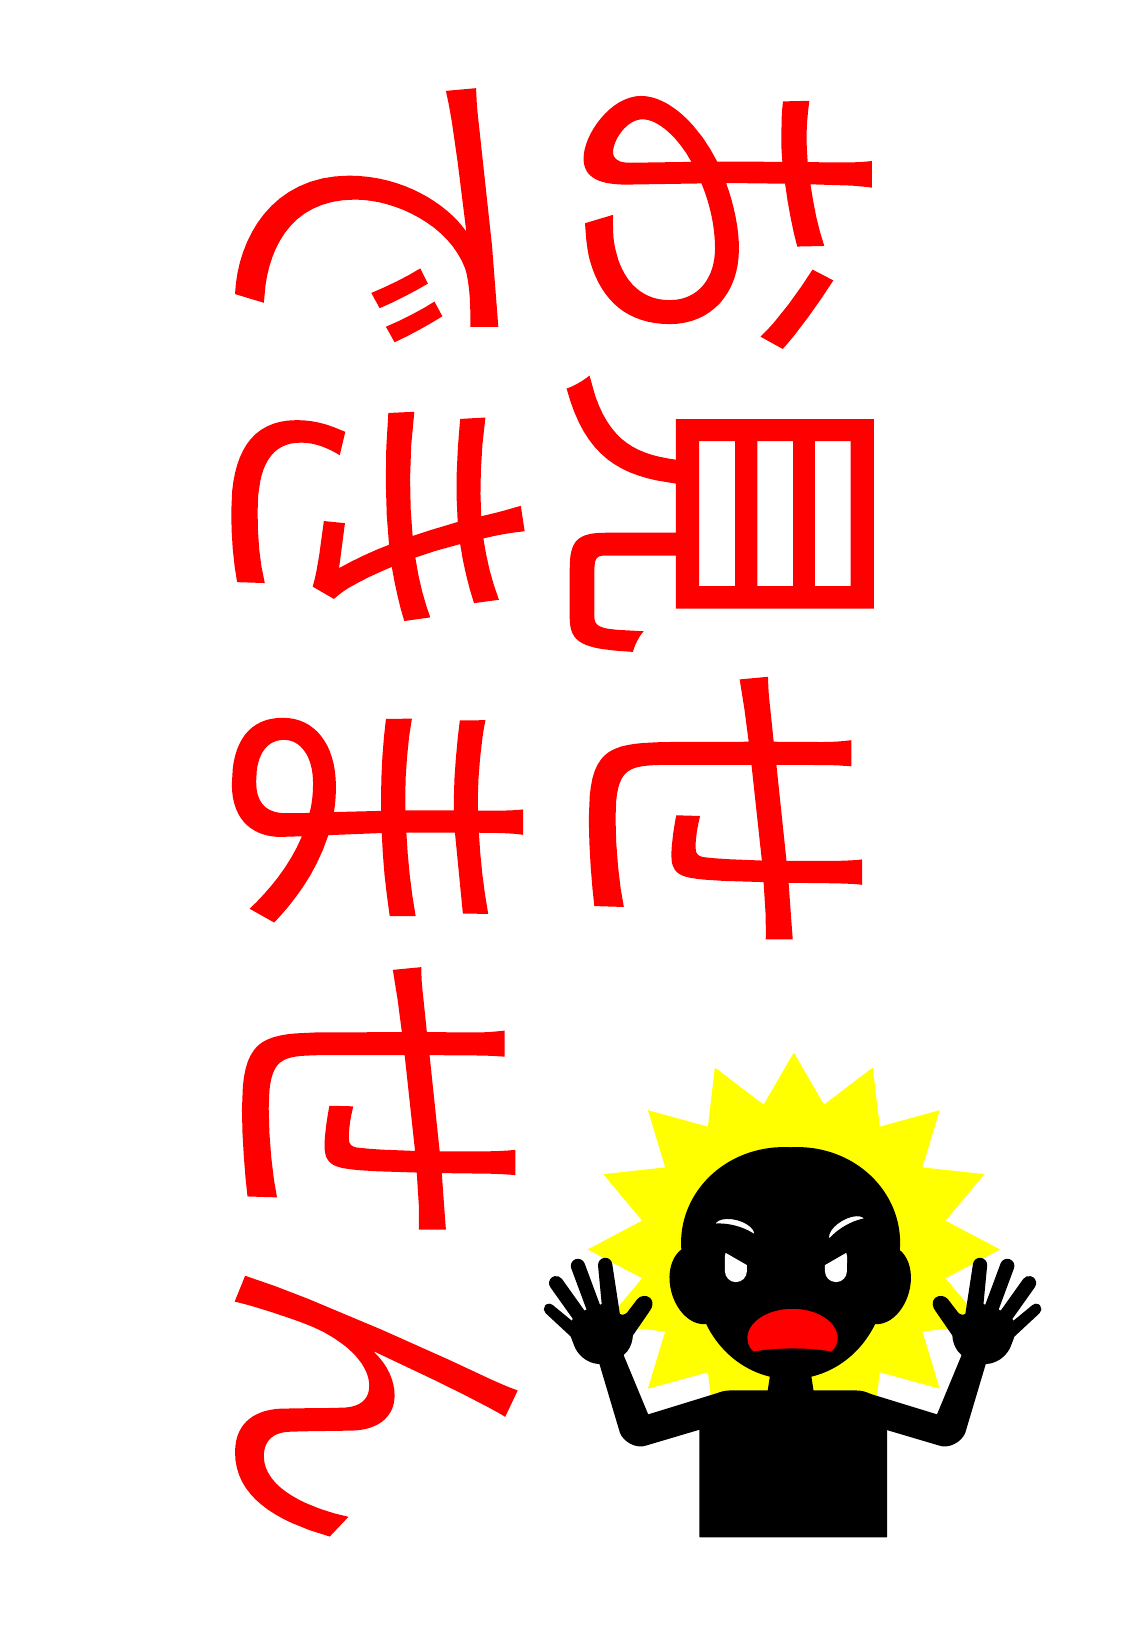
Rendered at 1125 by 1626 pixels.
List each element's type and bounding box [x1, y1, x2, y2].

text_box [562, 1052, 1023, 1537]
